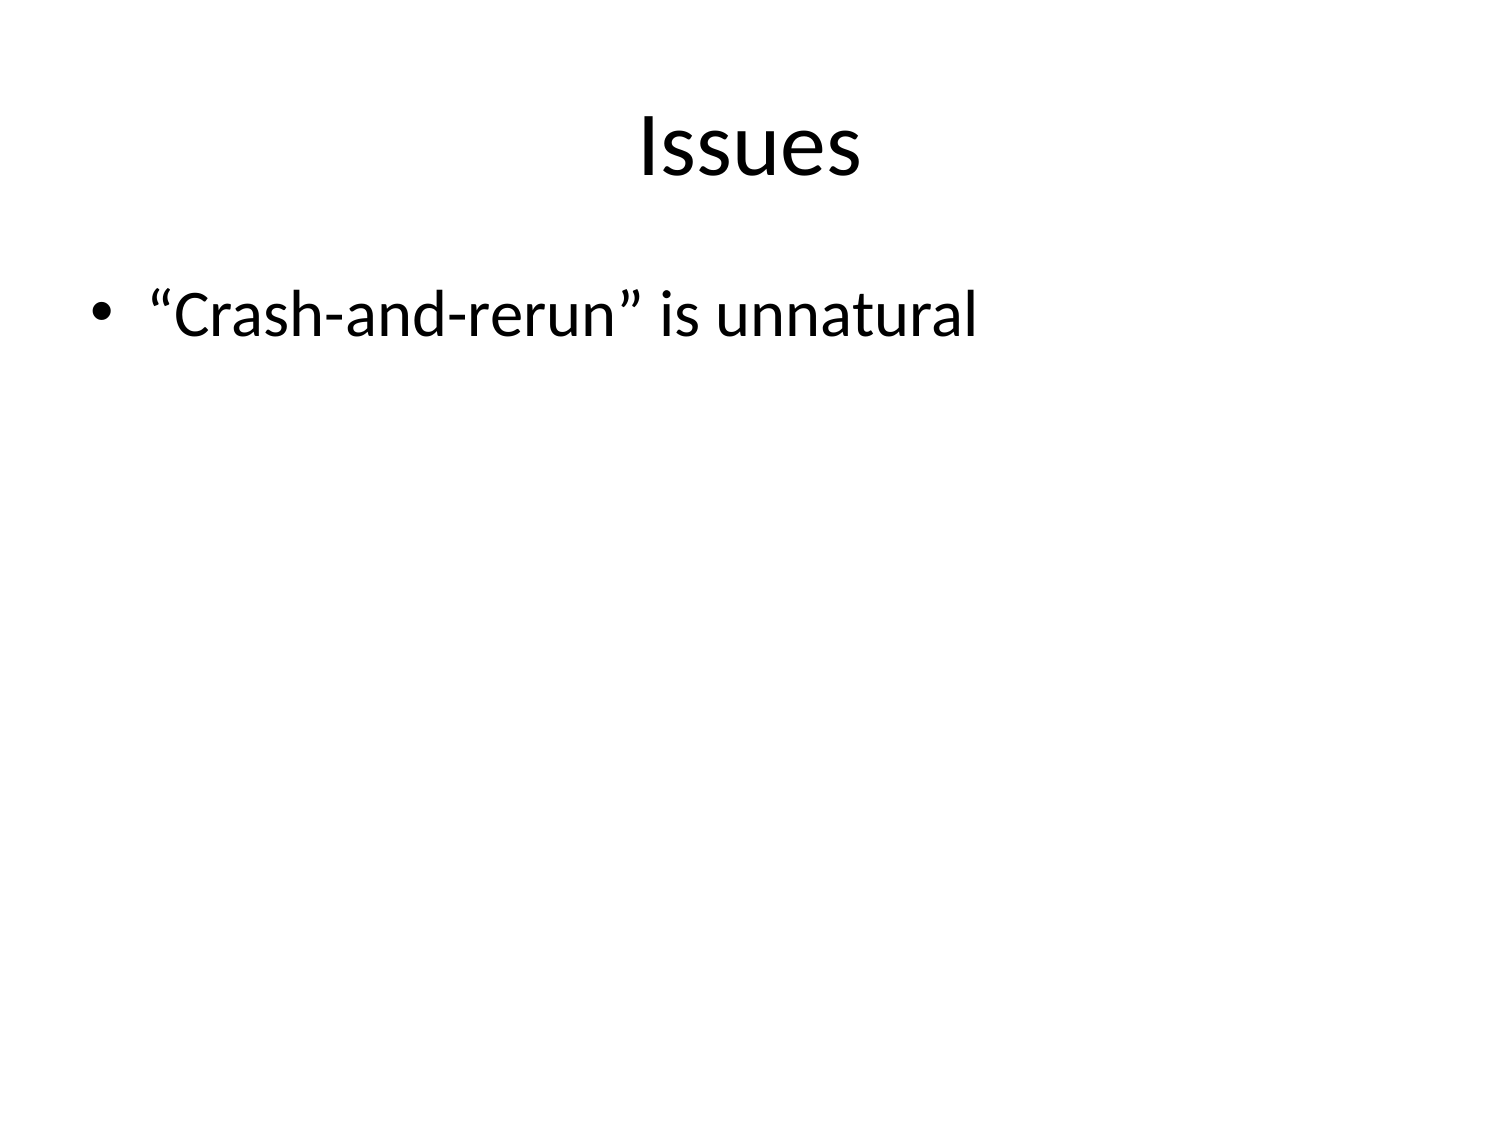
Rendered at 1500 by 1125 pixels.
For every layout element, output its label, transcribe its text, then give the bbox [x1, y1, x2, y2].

title Issues [75, 45, 1425, 233]
list “Crash-and-rerun” is unnatural [75, 262, 1425, 1005]
